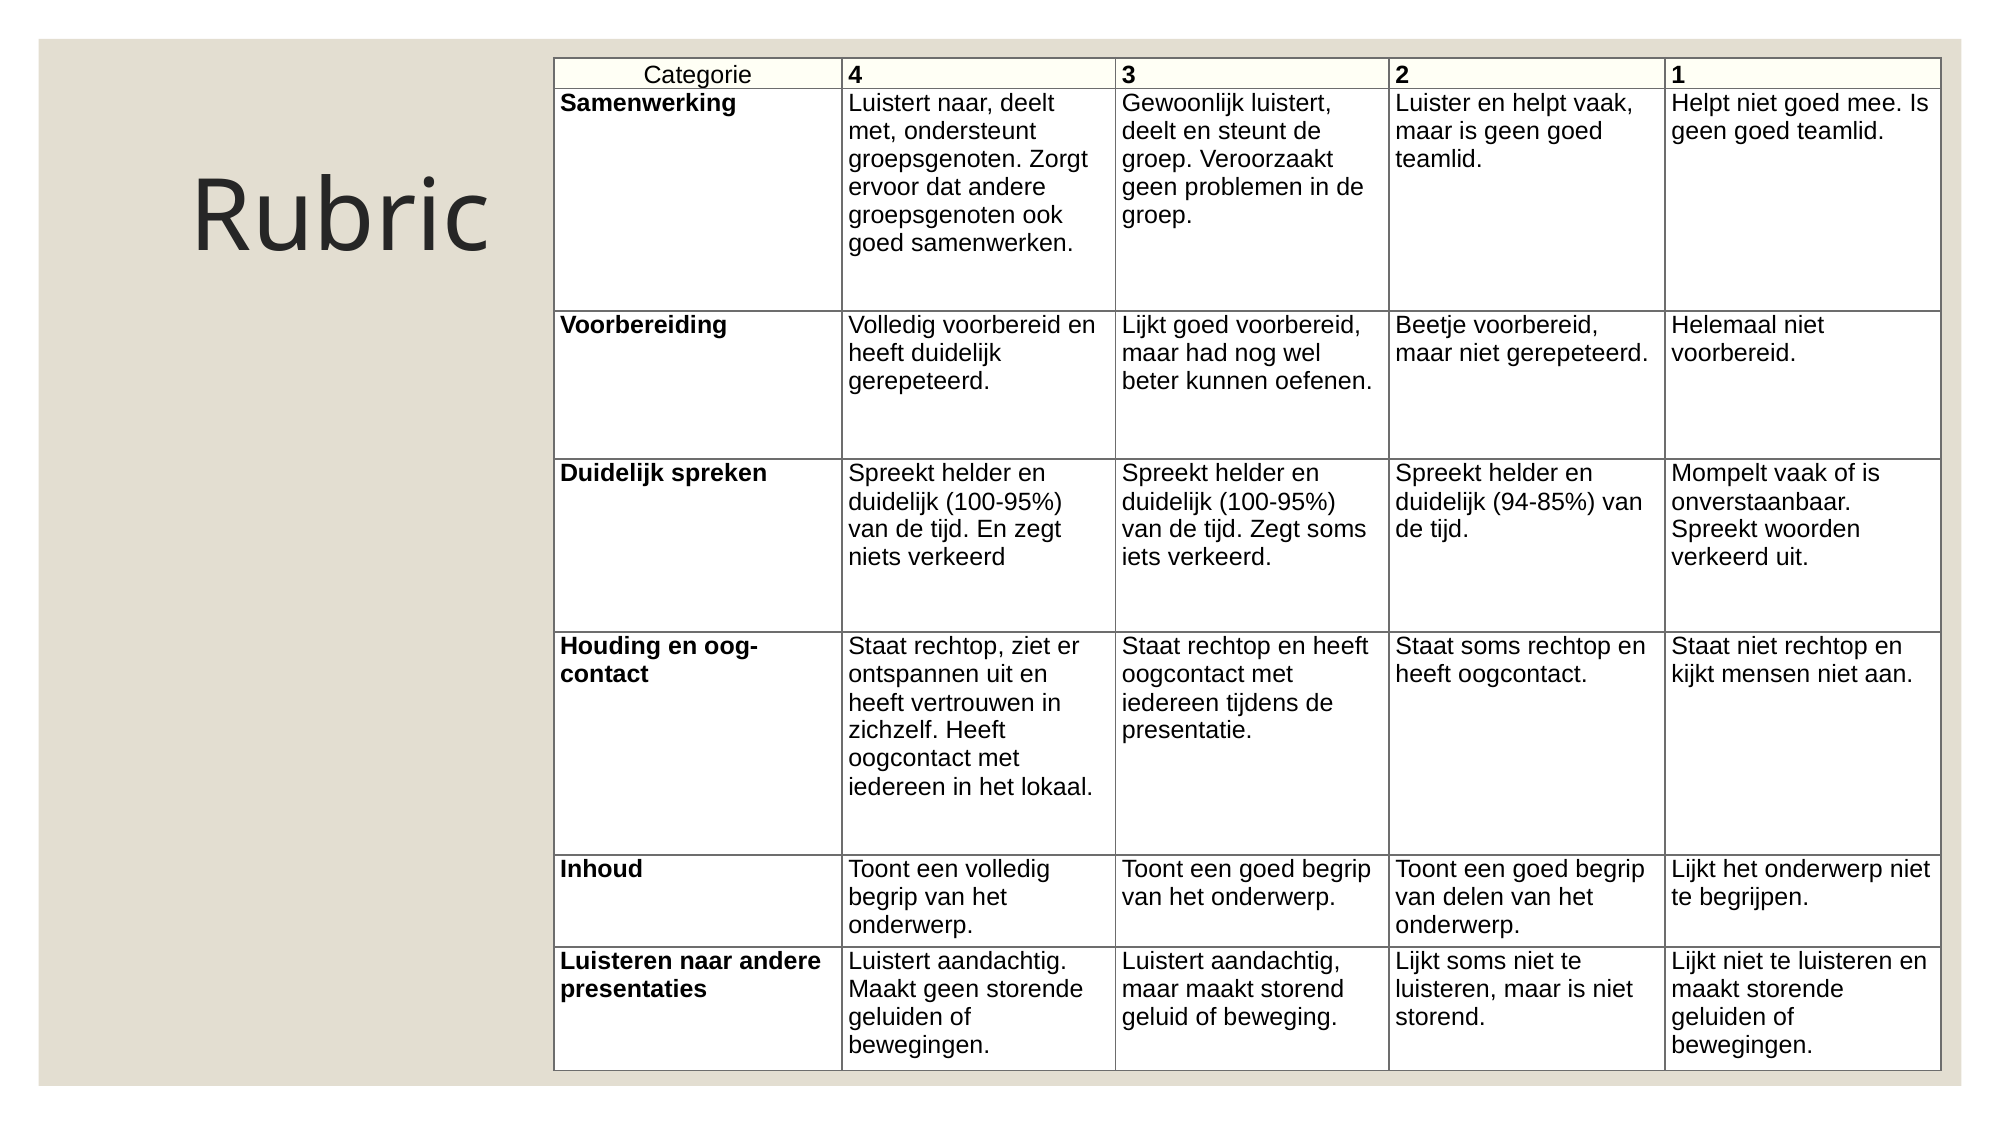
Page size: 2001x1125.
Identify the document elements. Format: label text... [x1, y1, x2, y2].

table_cell Staat niet rechtop en kijkt mensen niet aan. [1666, 633, 1940, 854]
table_cell Samenwerking [555, 89, 841, 310]
table_header Categorie [555, 59, 841, 88]
title Rubric [174, 105, 553, 331]
table_header 3 [1116, 59, 1388, 88]
table_cell Helpt niet goed mee. Is geen goed teamlid. [1666, 89, 1940, 310]
table_cell Luistert aandachtig. Maakt geen storende geluiden of bewegingen. [843, 948, 1115, 1070]
table_cell Houding en oog-contact [555, 633, 841, 854]
table_cell Toont een goed begrip van delen van het onderwerp. [1390, 856, 1664, 946]
table_cell Volledig voorbereid en heeft duidelijk gerepeteerd. [843, 312, 1115, 458]
table_cell Lijkt niet te luisteren en maakt storende geluiden of bewegingen. [1666, 948, 1940, 1070]
table_cell Spreekt helder en duidelijk (100-95%) van de tijd. En zegt niets verkeerd [843, 460, 1115, 631]
table_cell Helemaal niet voorbereid. [1666, 312, 1940, 458]
table_cell Lijkt soms niet te luisteren, maar is niet storend. [1390, 948, 1664, 1070]
table_cell Toont een goed begrip van het onderwerp. [1116, 856, 1388, 946]
table_cell Gewoonlijk luistert, deelt en steunt de groep. Veroorzaakt geen problemen in de groep. [1116, 89, 1388, 310]
table_cell Voorbereiding [555, 312, 841, 458]
table_cell Lijkt het onderwerp niet te begrijpen. [1666, 856, 1940, 946]
table_header 4 [843, 59, 1115, 88]
table_cell Luister en helpt vaak, maar is geen goed teamlid. [1390, 89, 1664, 310]
table_cell Mompelt vaak of is onverstaanbaar. Spreekt woorden verkeerd uit. [1666, 460, 1940, 631]
table_cell Luistert naar, deelt met, ondersteunt groepsgenoten. Zorgt ervoor dat andere groepsgenoten ook goed samenwerken. [843, 89, 1115, 310]
table_cell Toont een volledig begrip van het onderwerp. [843, 856, 1115, 946]
table_cell Staat rechtop en heeft oogcontact met iedereen tijdens de presentatie. [1116, 633, 1388, 854]
table_cell Lijkt goed voorbereid, maar had nog wel beter kunnen oefenen. [1116, 312, 1388, 458]
table_header 2 [1390, 59, 1664, 88]
table_cell Staat soms rechtop en heeft oogcontact. [1390, 633, 1664, 854]
table_cell Spreekt helder en duidelijk (94-85%) van de tijd. [1390, 460, 1664, 631]
table_cell Beetje voorbereid, maar niet gerepeteerd. [1390, 312, 1664, 458]
table_cell Luistert aandachtig, maar maakt storend geluid of beweging. [1116, 948, 1388, 1070]
table_cell Inhoud [555, 856, 841, 946]
table_cell Spreekt helder en duidelijk (100-95%) van de tijd. Zegt soms iets verkeerd. [1116, 460, 1388, 631]
table_cell Staat rechtop, ziet er ontspannen uit en heeft vertrouwen in zichzelf. Heeft oogcontact met iedereen in het lokaal. [843, 633, 1115, 854]
table_cell Duidelijk spreken [555, 460, 841, 631]
table_cell Luisteren naar andere presentaties [555, 948, 841, 1070]
table_header 1 [1666, 59, 1940, 88]
